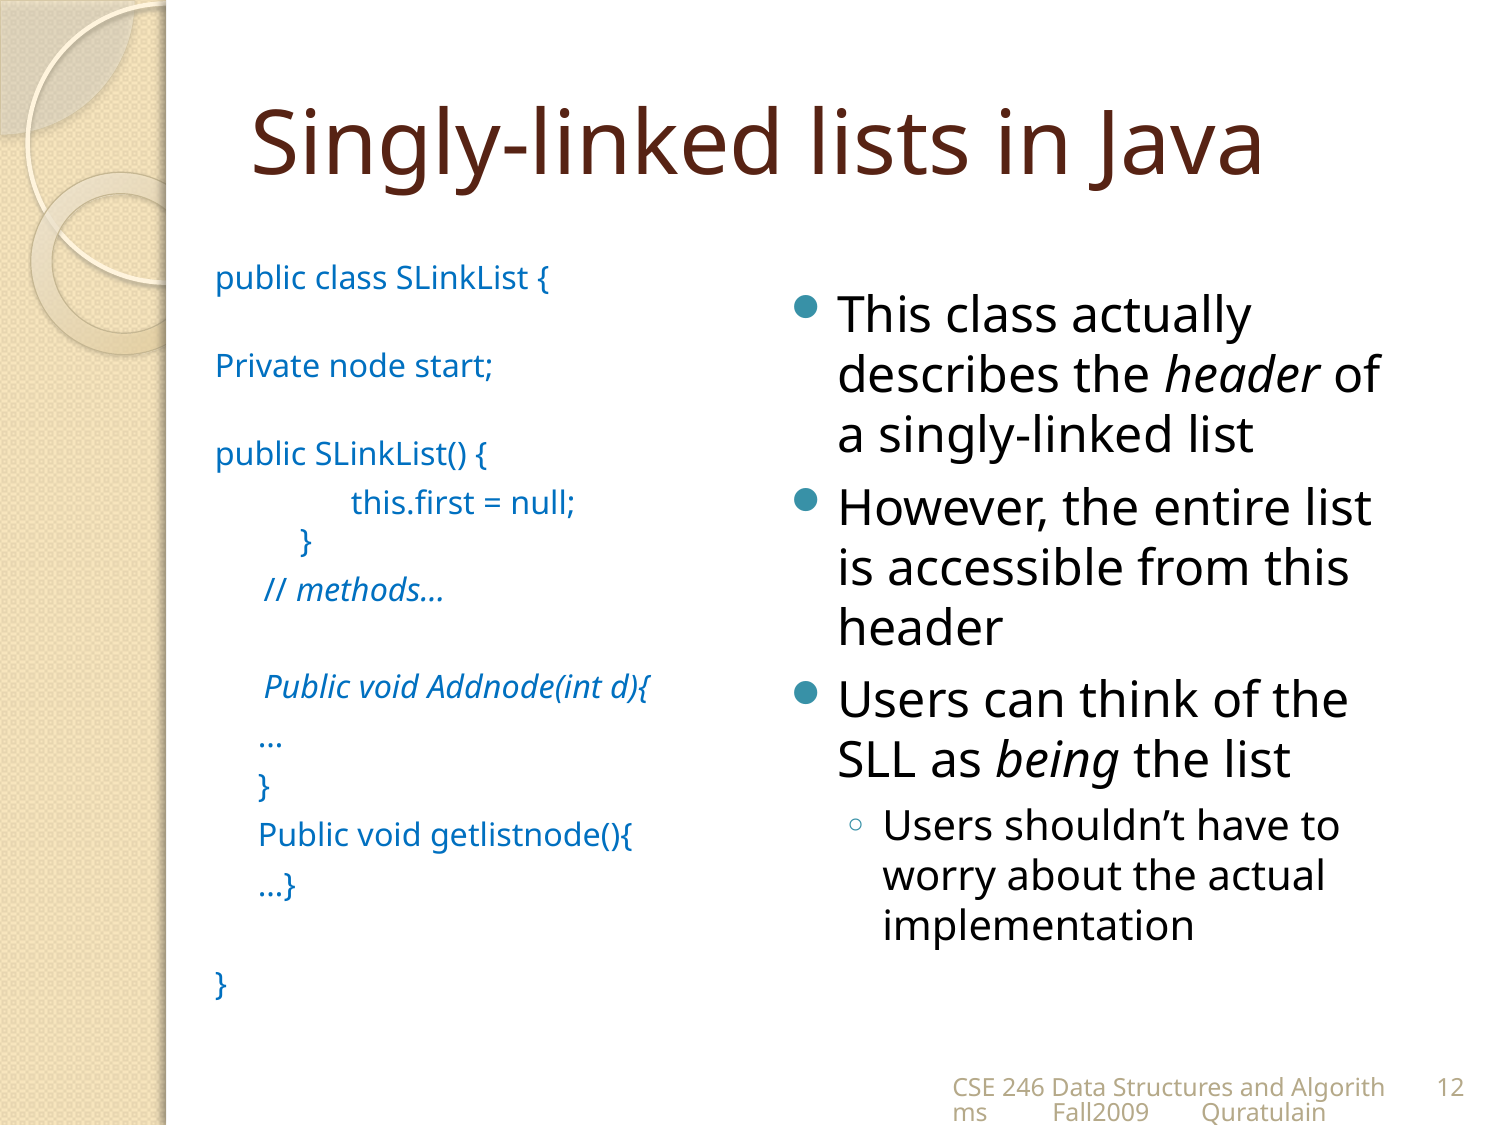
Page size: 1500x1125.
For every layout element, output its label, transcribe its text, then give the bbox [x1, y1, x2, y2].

title Singly-linked lists in Java [235, 45, 1466, 233]
slide_number 12 [1413, 1034, 1488, 1113]
list This class actually describes the header of a singly-linked list However, the entire list is accessible from this header Users can think of the SLL as being the list Users shouldn’t have to worry about the actual implementation [762, 275, 1413, 1025]
list public class SLinkList { Private node start; public SLinkList() { this.first = null; } // methods... Public void Addnode(int d){ … } Public void getlistnode(){ …} } [187, 249, 836, 1015]
footer CSE 246 Data Structures and Algorithms Fall2009 Quratulain [937, 1034, 1413, 1113]
